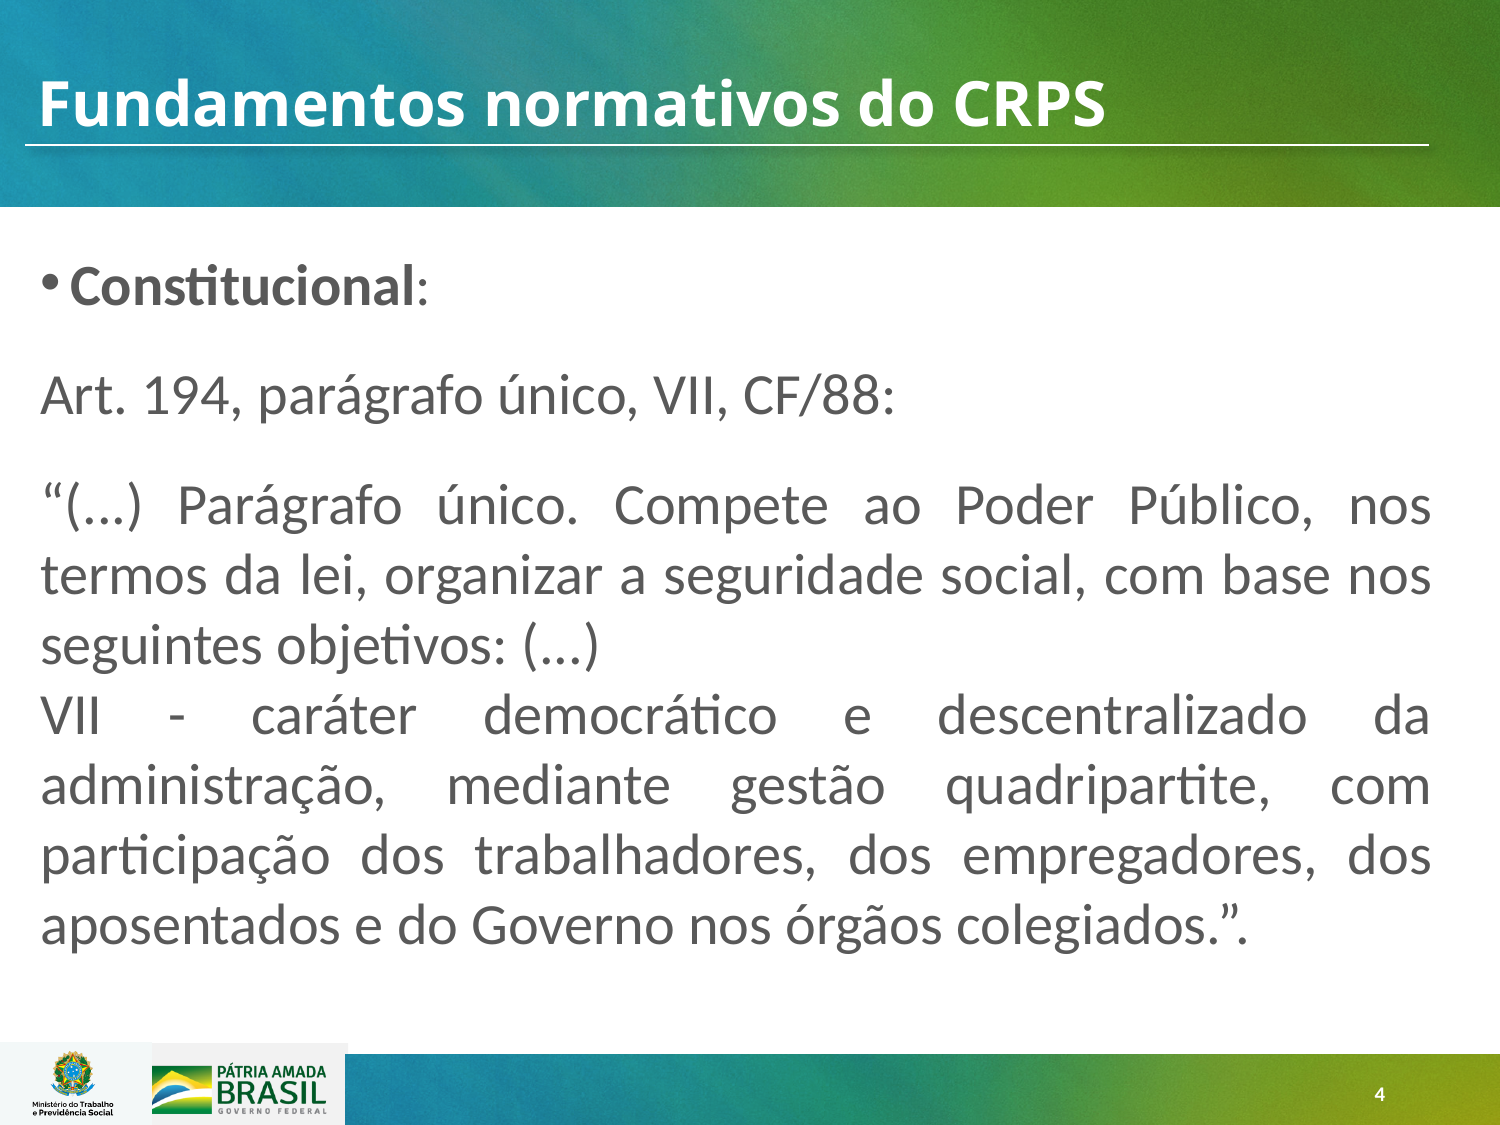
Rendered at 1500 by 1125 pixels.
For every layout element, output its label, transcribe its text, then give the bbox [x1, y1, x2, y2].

picture [345, 1054, 1500, 1125]
picture [0, 0, 1500, 207]
picture [0, 1042, 330, 1125]
text_box Constitucional: Art. 194, parágrafo único, VII, CF/88: “(...) Parágrafo único. Compete ao Poder Público, nos termos da lei, organizar a seguridade social, com base nos seguintes objetivos: (...) VII - caráter democrático e descentralizado da administração, mediante gestão quadripartite, com participação dos trabalhadores, dos empregadores, dos aposentados e do Governo nos órgãos colegiados.”. [25, 239, 1448, 964]
